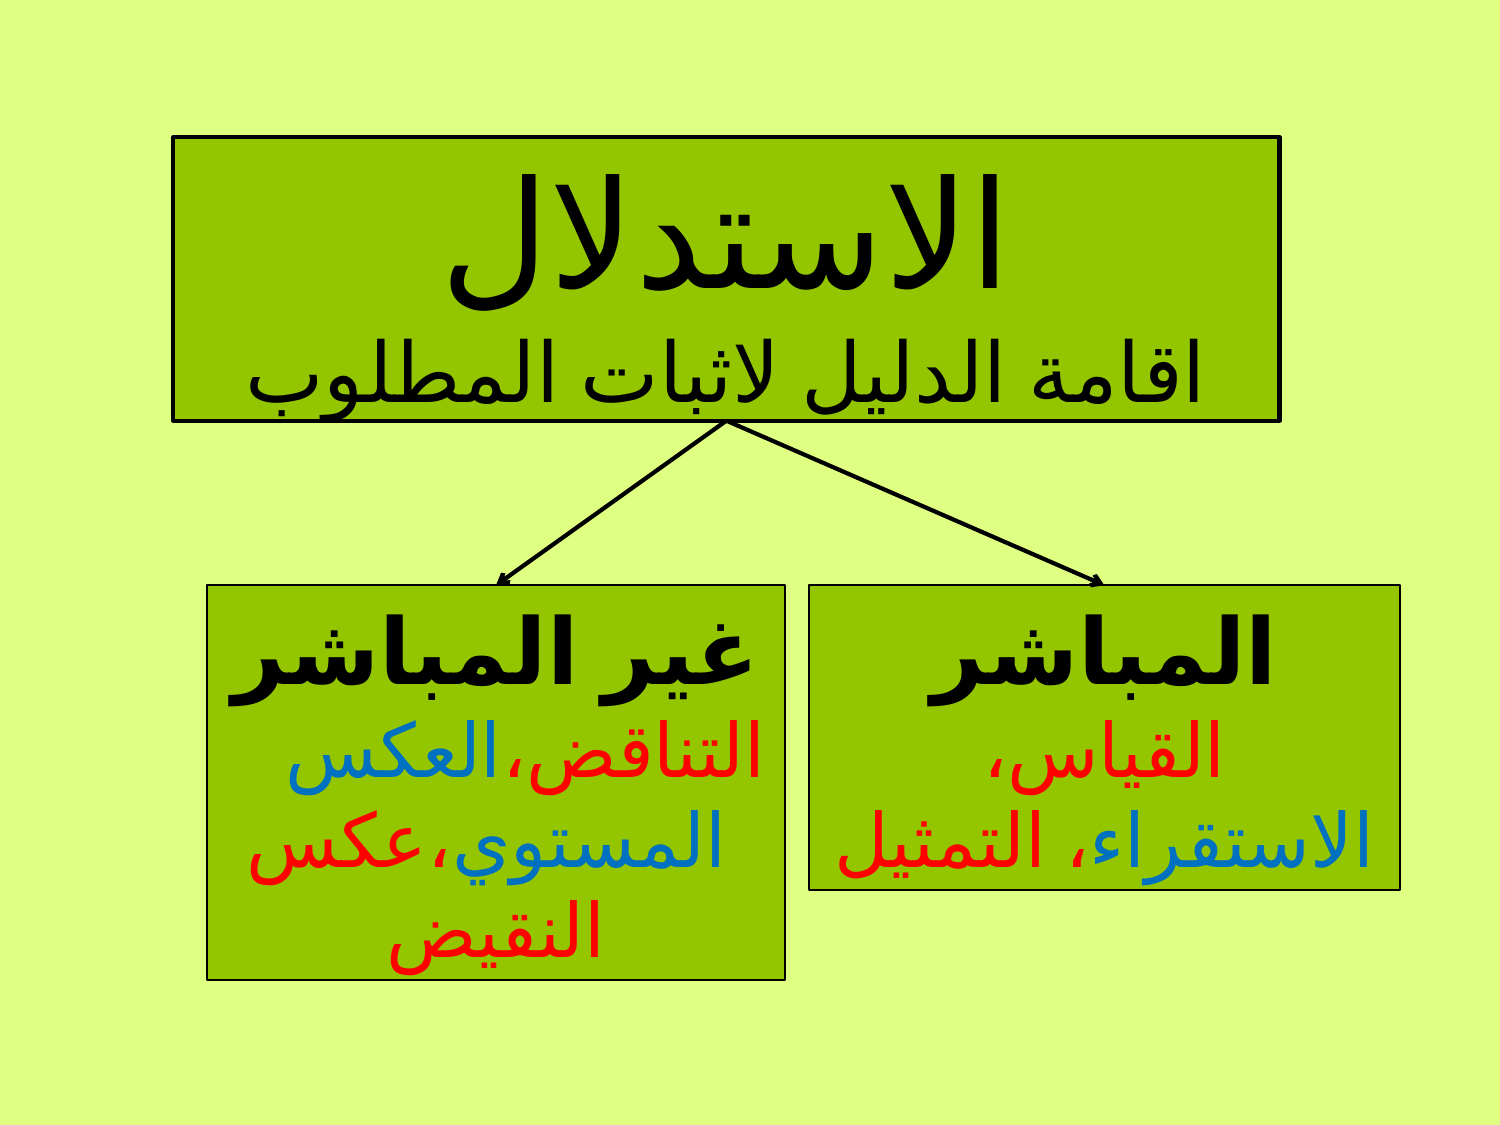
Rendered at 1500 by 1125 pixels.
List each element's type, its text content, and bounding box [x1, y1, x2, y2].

text_box غير المباشر التناقض،العكس المستوي،عكس النقيض [206, 585, 786, 980]
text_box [495, 420, 725, 586]
text_box المباشر القياس، الاستقراء، التمثيل [809, 585, 1400, 890]
title الاستدلال اقامة الدليل لاثبات المطلوب [173, 137, 1280, 421]
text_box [726, 420, 1105, 586]
